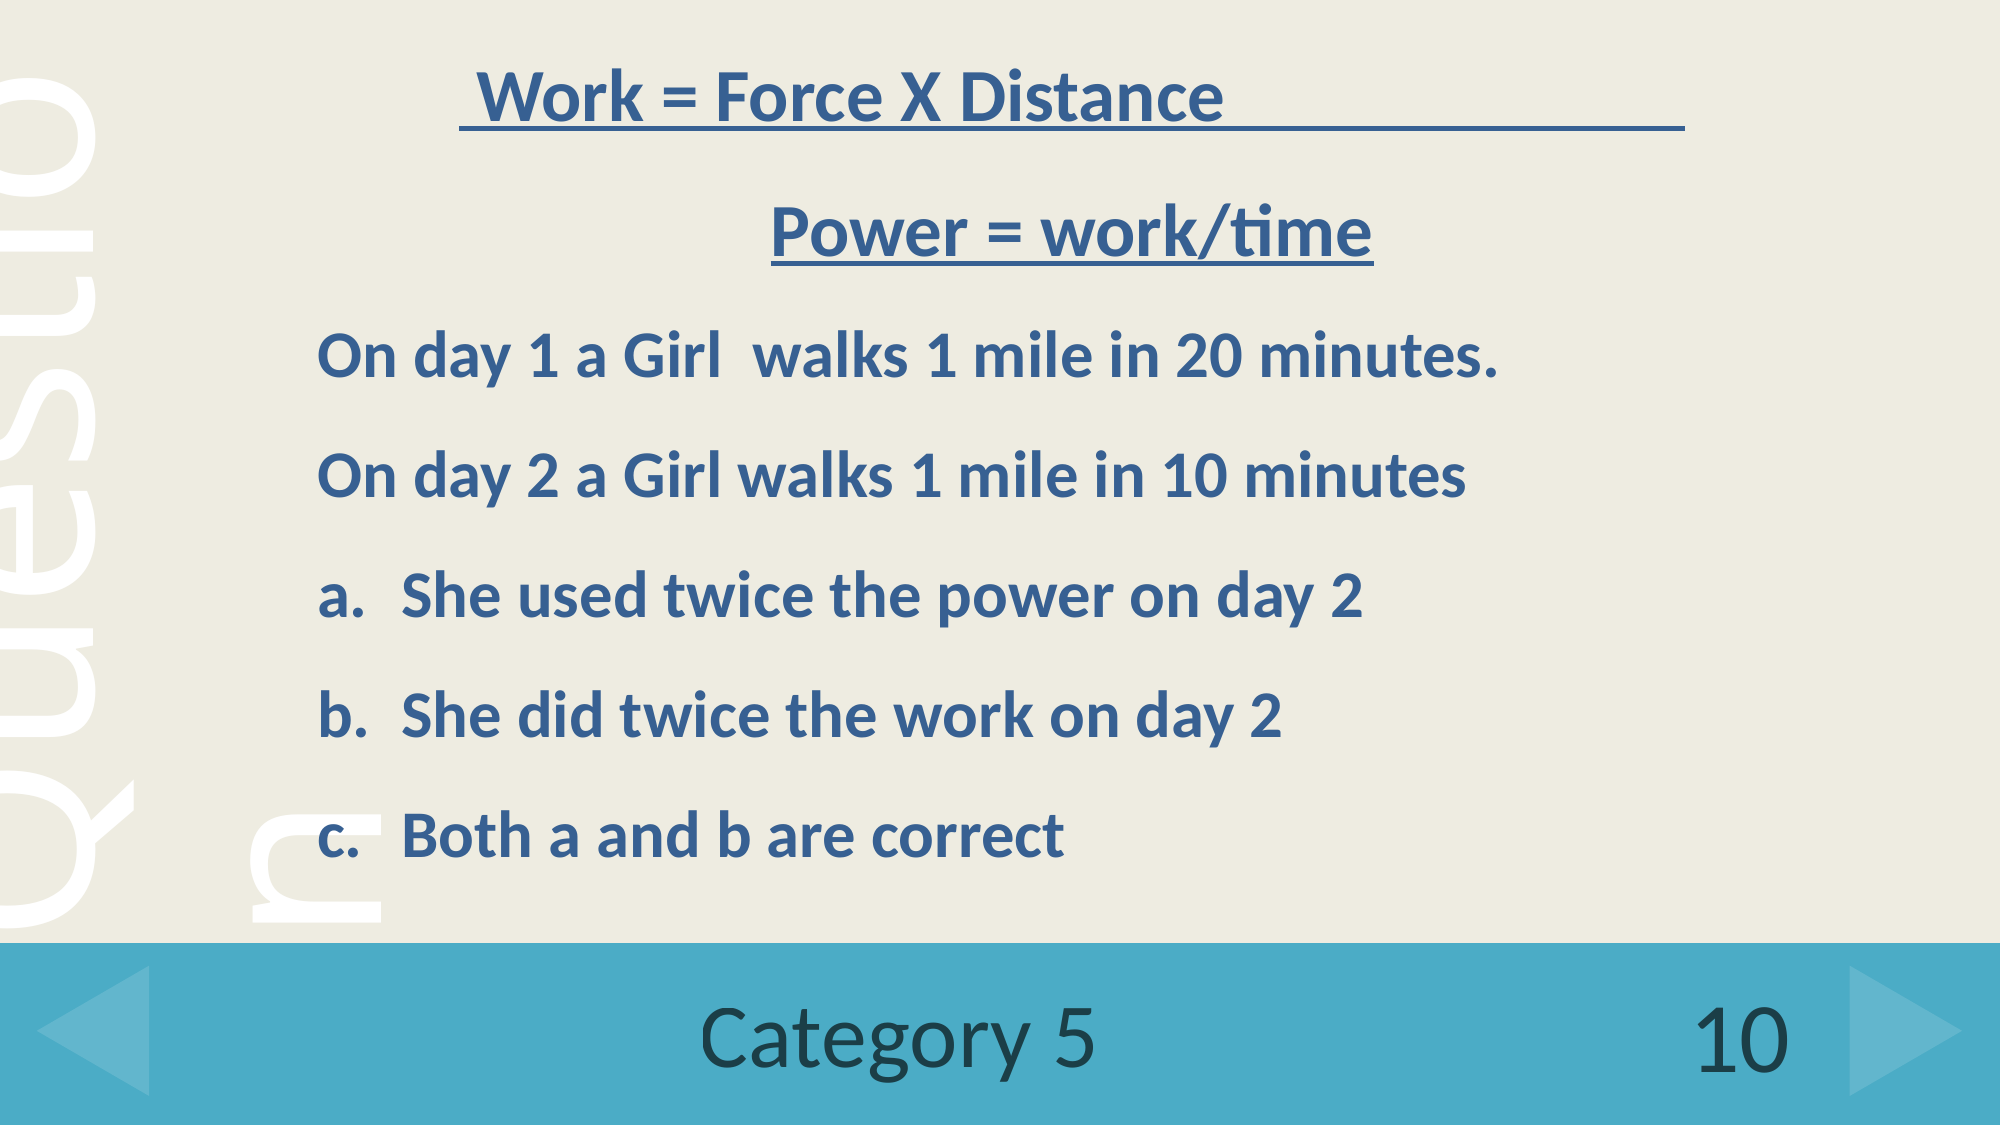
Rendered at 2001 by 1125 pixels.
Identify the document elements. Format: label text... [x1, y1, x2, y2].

list 10 [1800, 967, 1806, 1097]
list Work = Force X Distance Power = work/time On day 1 a Girl walks 1 mile in 20 minutes. On day 2 a Girl walks 1 mile in 10 minutes She used twice the power on day 2 She did twice the work on day 2 Both a and b are correct [302, 142, 1843, 850]
title Category 5 [0, 937, 1800, 1125]
